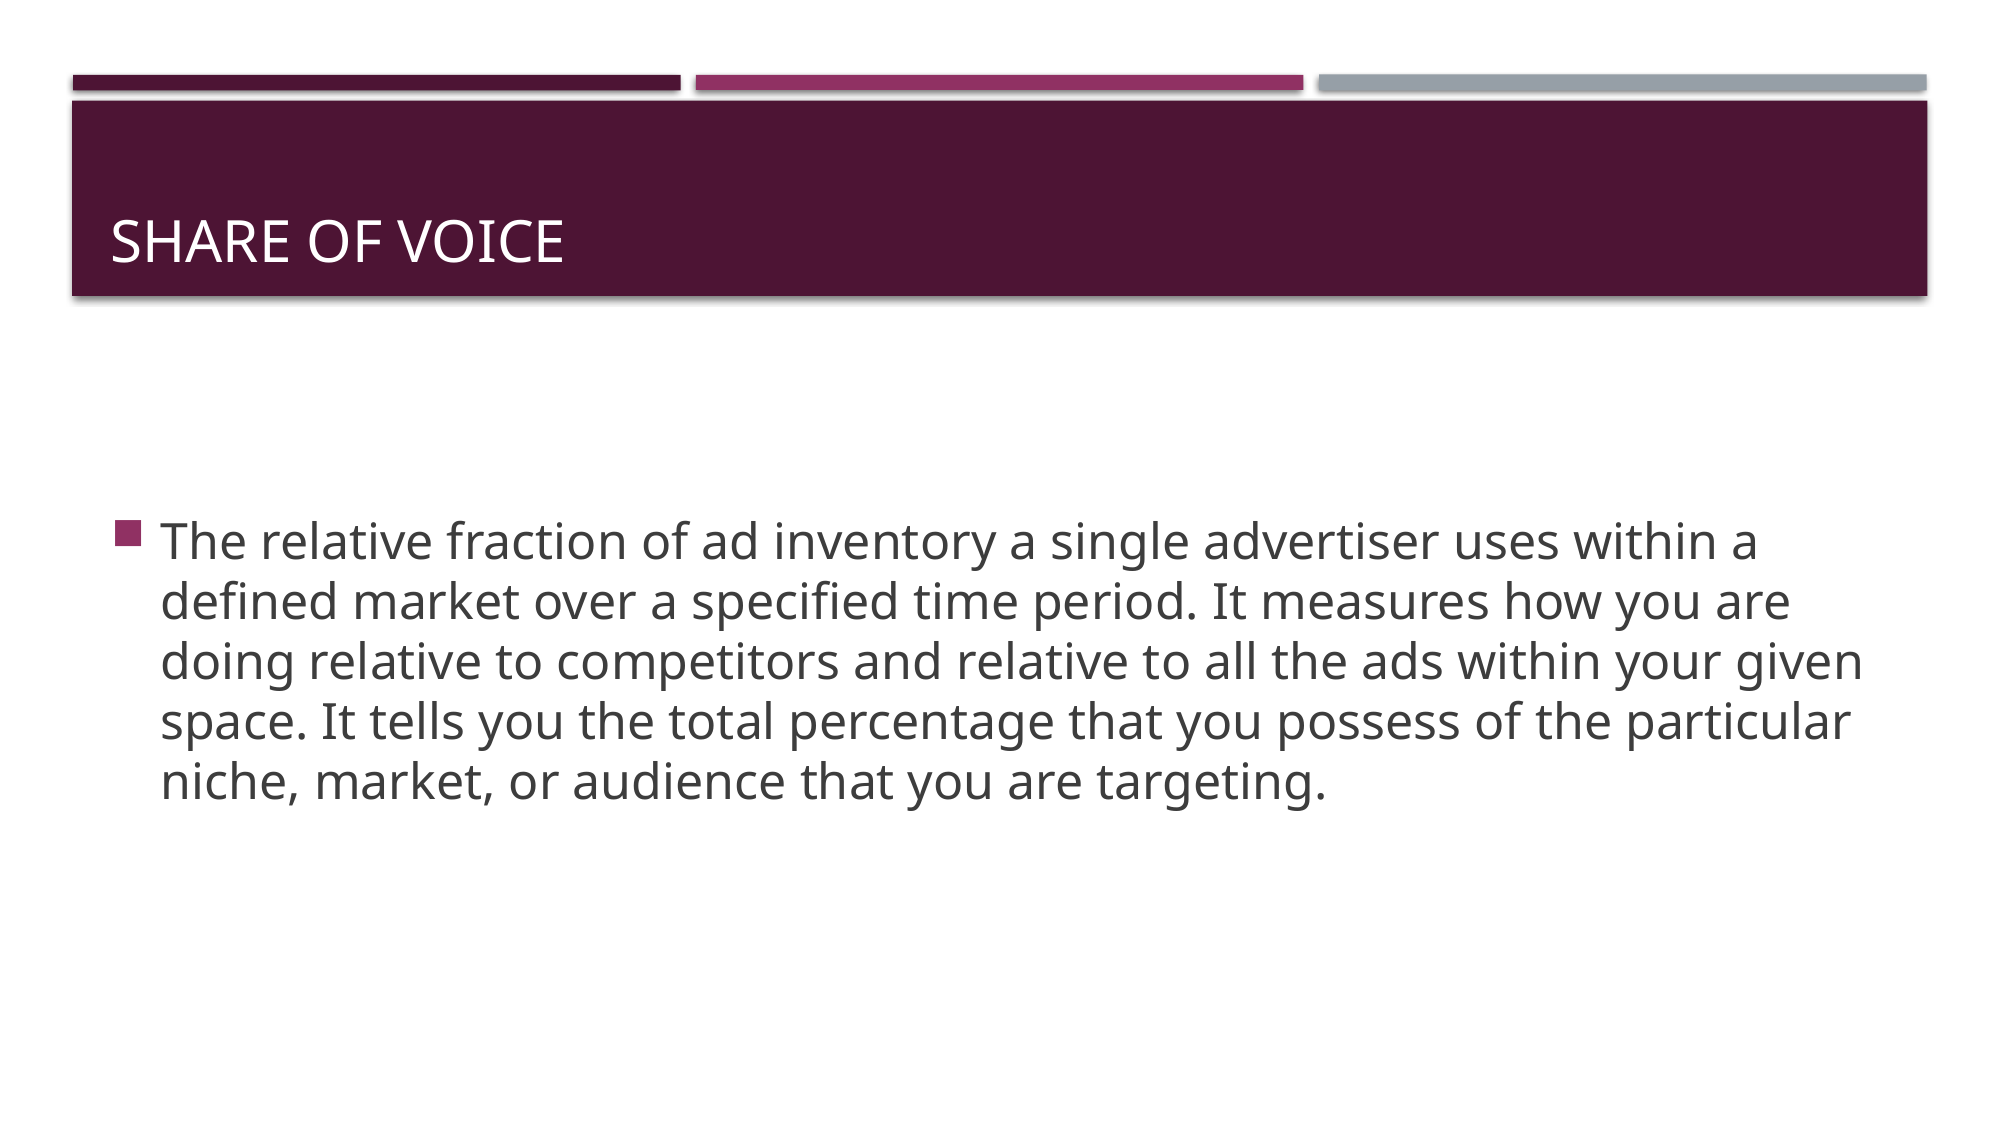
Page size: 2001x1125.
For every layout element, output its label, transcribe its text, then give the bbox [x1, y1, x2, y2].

title Share of voice [95, 115, 1905, 282]
list The relative fraction of ad inventory a single advertiser uses within a defined market over a specified time period. It measures how you are doing relative to competitors and relative to all the ads within your given space. It tells you the total percentage that you possess of the particular niche, market, or audience that you are targeting. [95, 357, 1905, 962]
